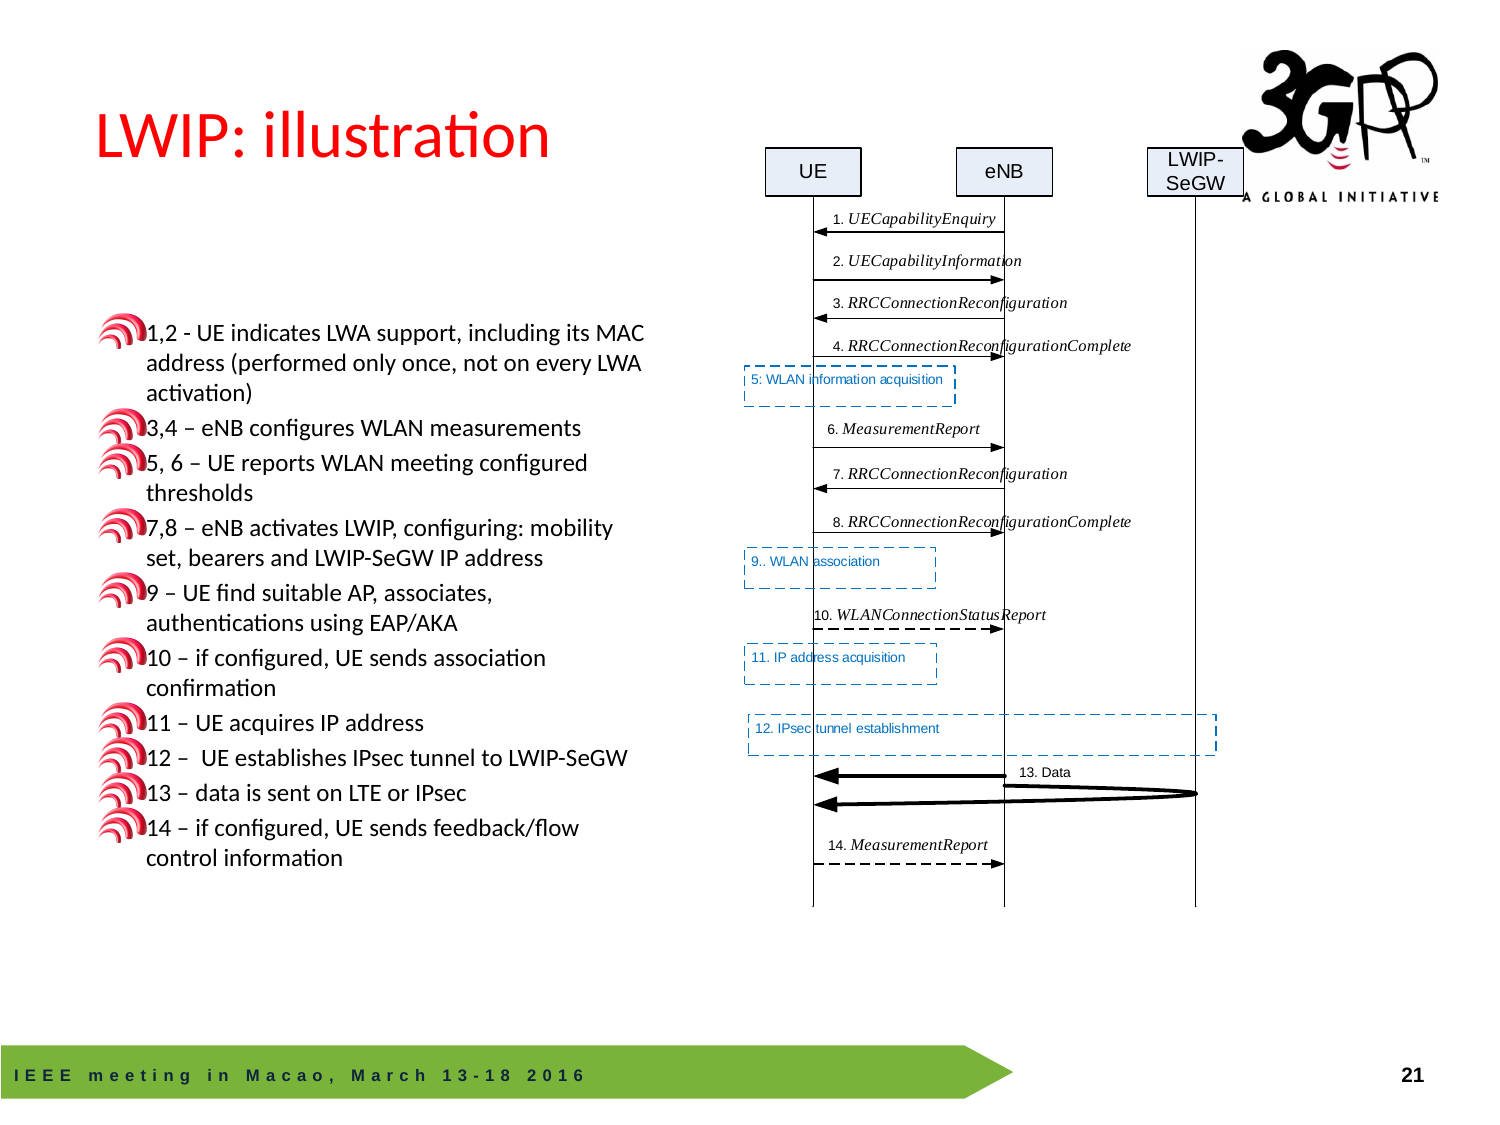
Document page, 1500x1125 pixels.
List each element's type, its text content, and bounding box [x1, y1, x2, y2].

picture [95, 700, 137, 847]
list 1,2 - UE indicates LWA support, including its MAC address (performed only once, not on every LWA activation) 3,4 – eNB configures WLAN measurements 5, 6 – UE reports WLAN meeting configured thresholds 7,8 – eNB activates LWIP, configuring: mobility set, bearers and LWIP-SeGW IP address 9 – UE find suitable AP, associates, authentications using EAP/AKA 10 – if configured, UE sends association confirmation 11 – UE acquires IP address 12 – UE establishes IPsec tunnel to LWIP-SeGW 13 – data is sent on LTE or IPsec 14 – if configured, UE sends feedback/flow control information [80, 309, 667, 904]
picture [95, 406, 137, 483]
picture [95, 570, 137, 612]
picture [95, 635, 137, 677]
picture [95, 506, 137, 547]
picture [741, 50, 1438, 908]
title LWIP: illustration [80, 37, 1201, 225]
picture [95, 311, 137, 353]
